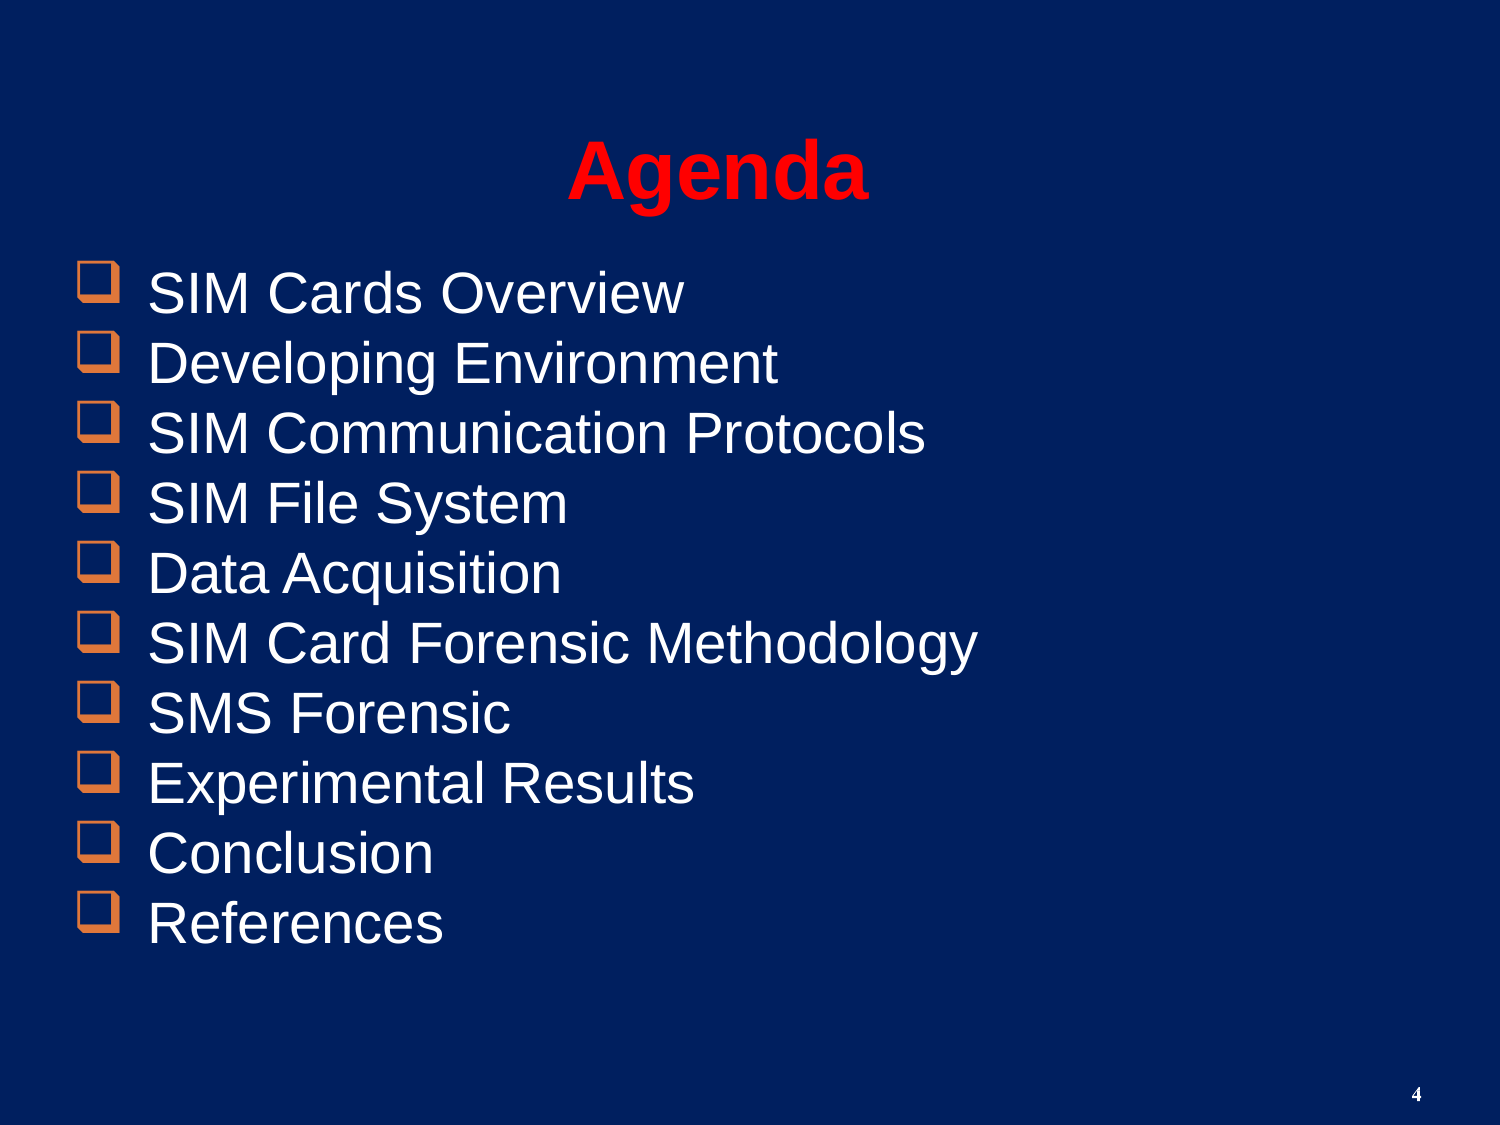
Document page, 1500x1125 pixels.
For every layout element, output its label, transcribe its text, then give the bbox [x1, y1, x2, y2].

text_box SIM Cards Overview Developing Environment SIM Communication Protocols SIM File System Data Acquisition SIM Card Forensic Methodology SMS Forensic Experimental Results Conclusion References [70, 254, 1421, 955]
text_box Agenda [70, 116, 1363, 217]
text_box [1412, 1087, 1422, 1102]
